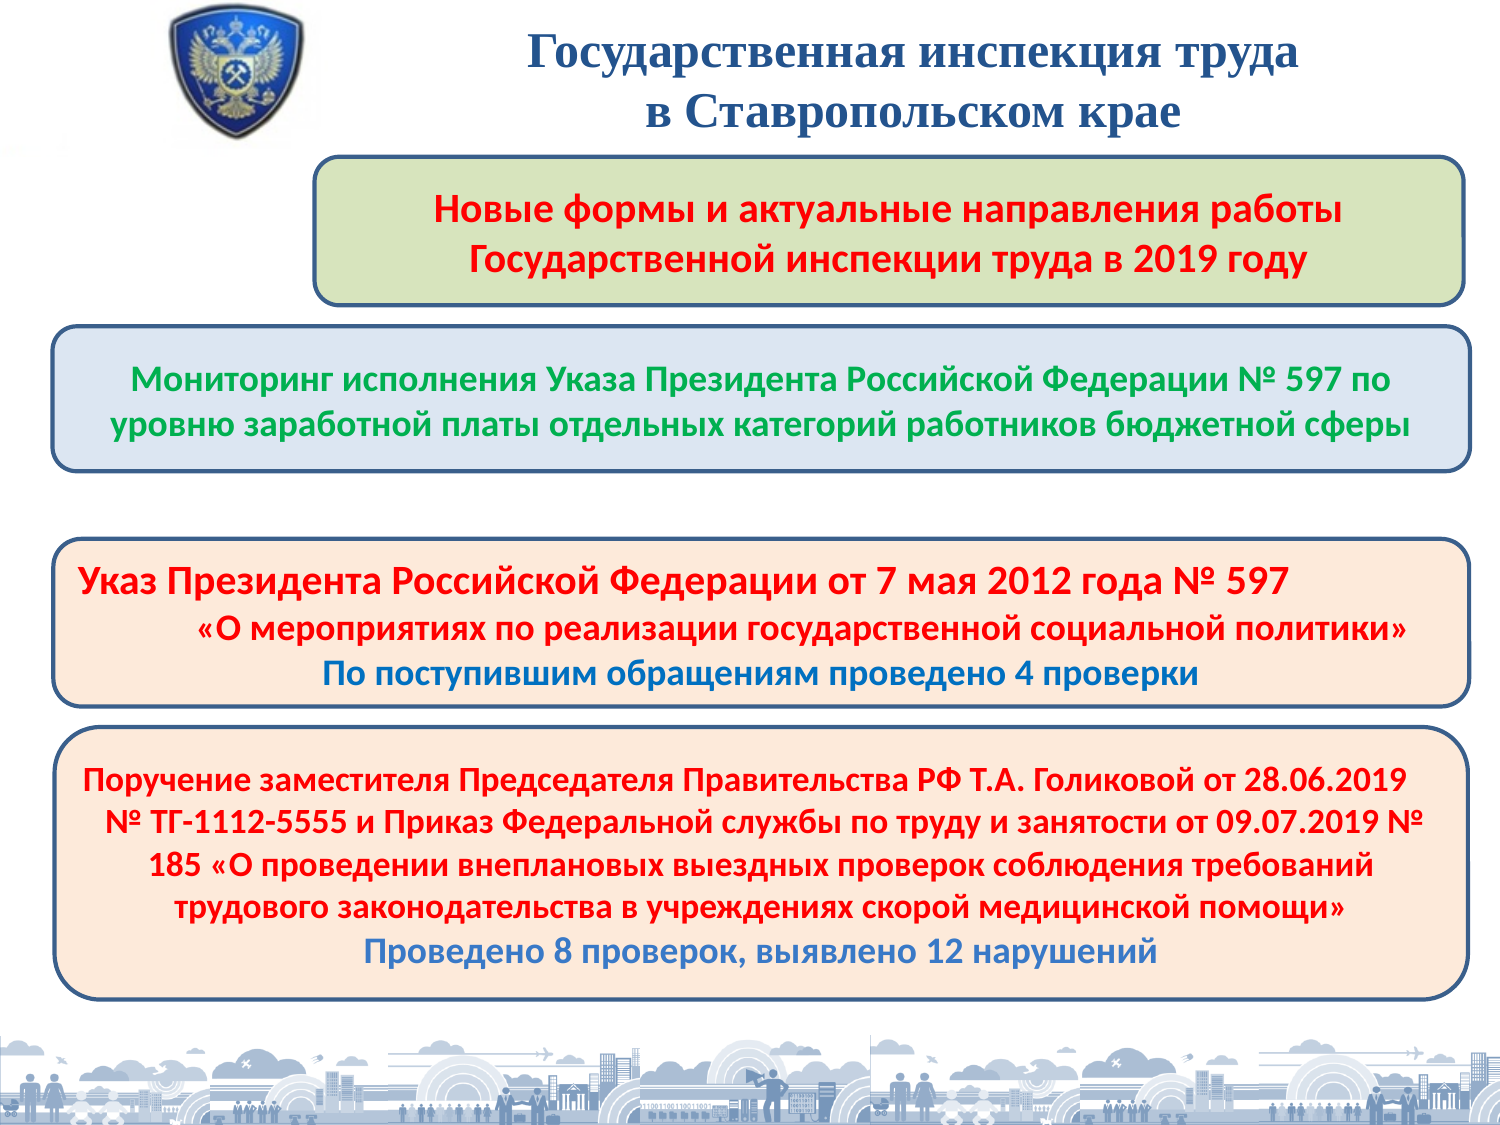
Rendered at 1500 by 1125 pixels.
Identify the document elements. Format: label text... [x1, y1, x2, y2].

picture [0, 0, 473, 157]
text_box Государственная инспекция труда в Ставропольском крае [477, 10, 1500, 145]
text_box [0, 1035, 1500, 1125]
text_box Мониторинг исполнения Указа Президента Российской Федерации № 597 по уровню заработной платы отдельных категорий работников бюджетной сферы [50, 324, 1473, 474]
text_box Новые формы и актуальные направления работы Государственной инспекции труда в 2019 году [312, 154, 1466, 308]
text_box Указ Президента Российской Федерации от 7 мая 2012 года № 597 «О мероприятиях по реализации государственной социальной политики» По поступившим обращениям проведено 4 проверки [51, 536, 1472, 709]
text_box Поручение заместителя Председателя Правительства РФ Т.А. Голиковой от 28.06.2019 № ТГ-1112-5555 и Приказ Федеральной службы по труду и занятости от 09.07.2019 № 185 «О проведении внеплановых выездных проверок соблюдения требований трудового законодательства в учреждениях скорой медицинской помощи» Проведено 8 проверок, выявлено 12 нарушений [52, 724, 1471, 1002]
